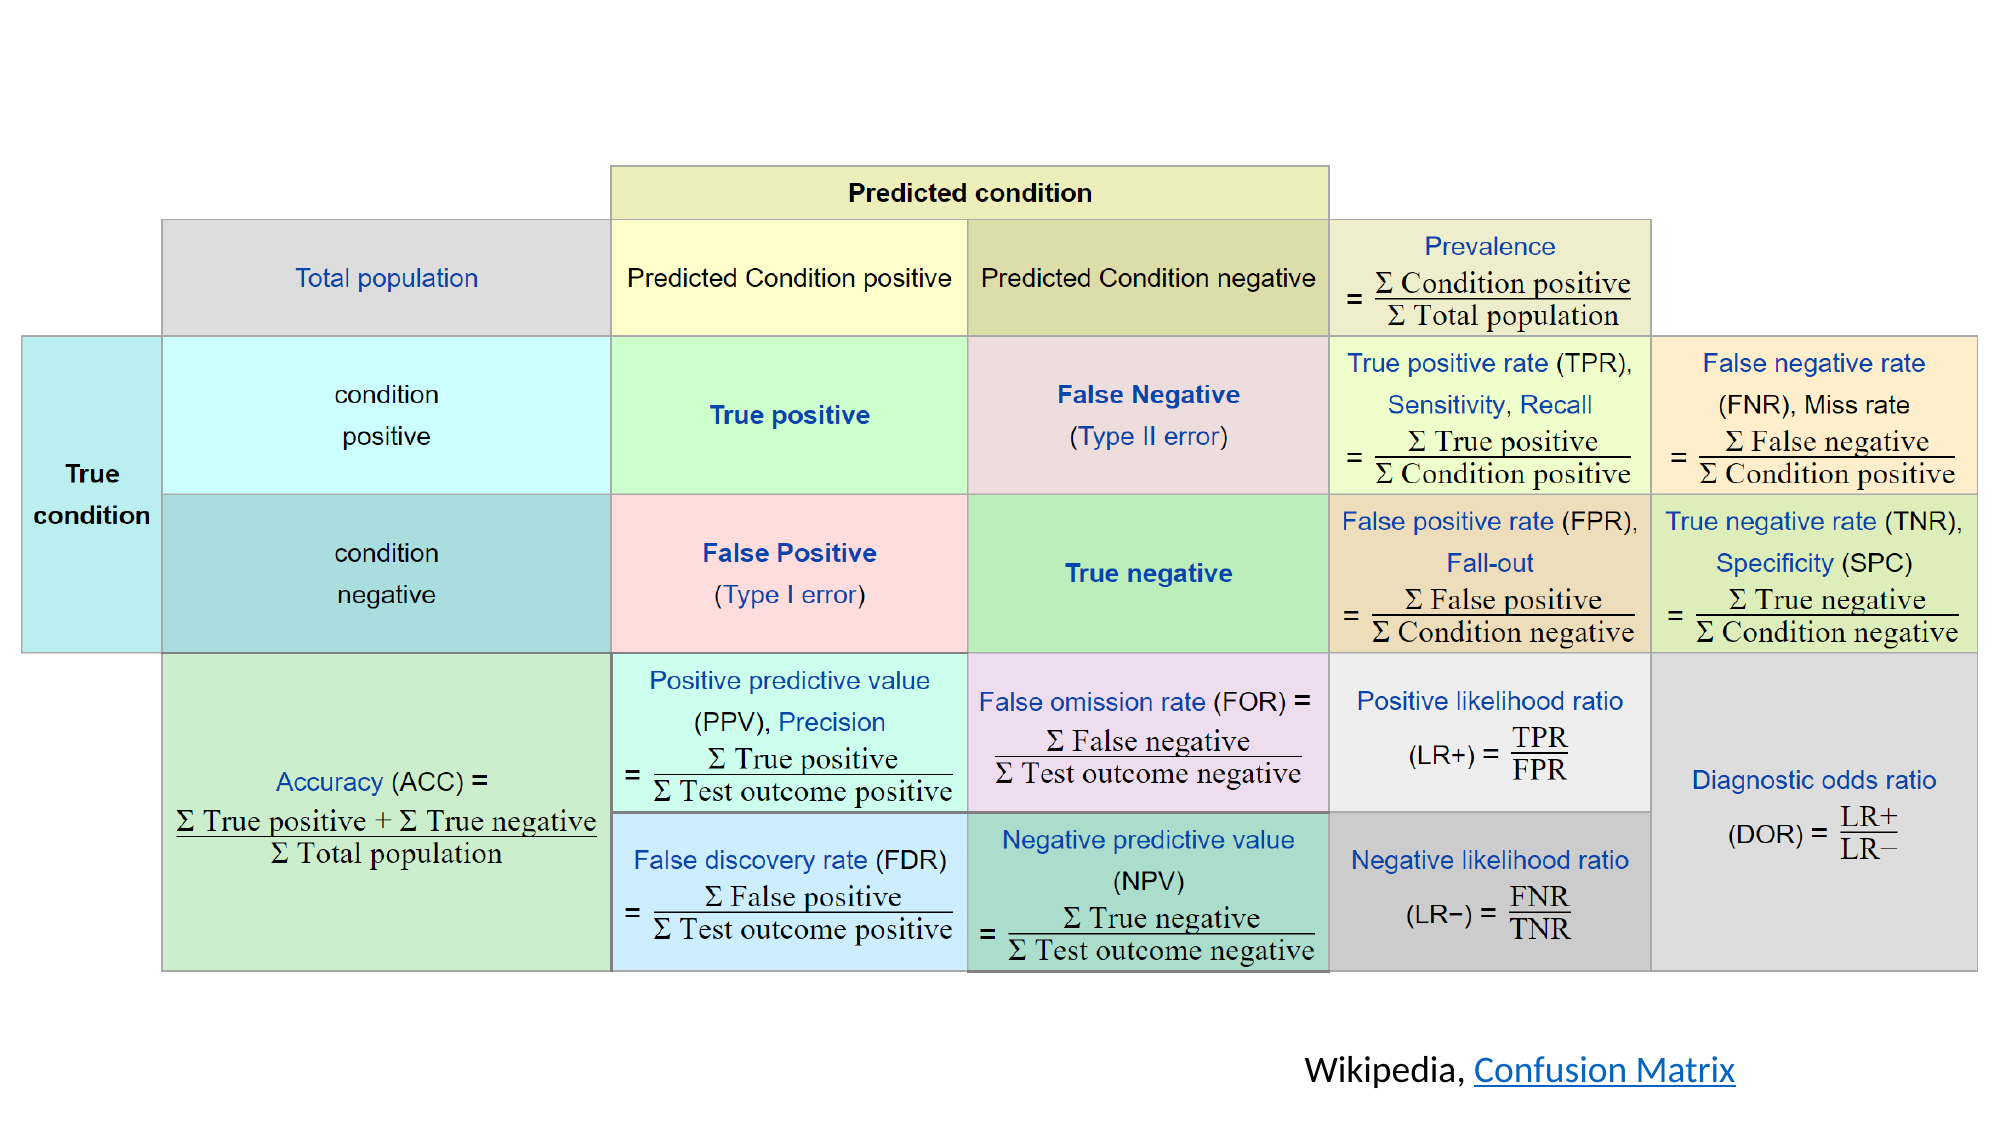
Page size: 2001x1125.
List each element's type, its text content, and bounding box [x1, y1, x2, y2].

text_box Wikipedia, Confusion Matrix [1289, 1037, 1958, 1097]
picture [0, 128, 2000, 997]
